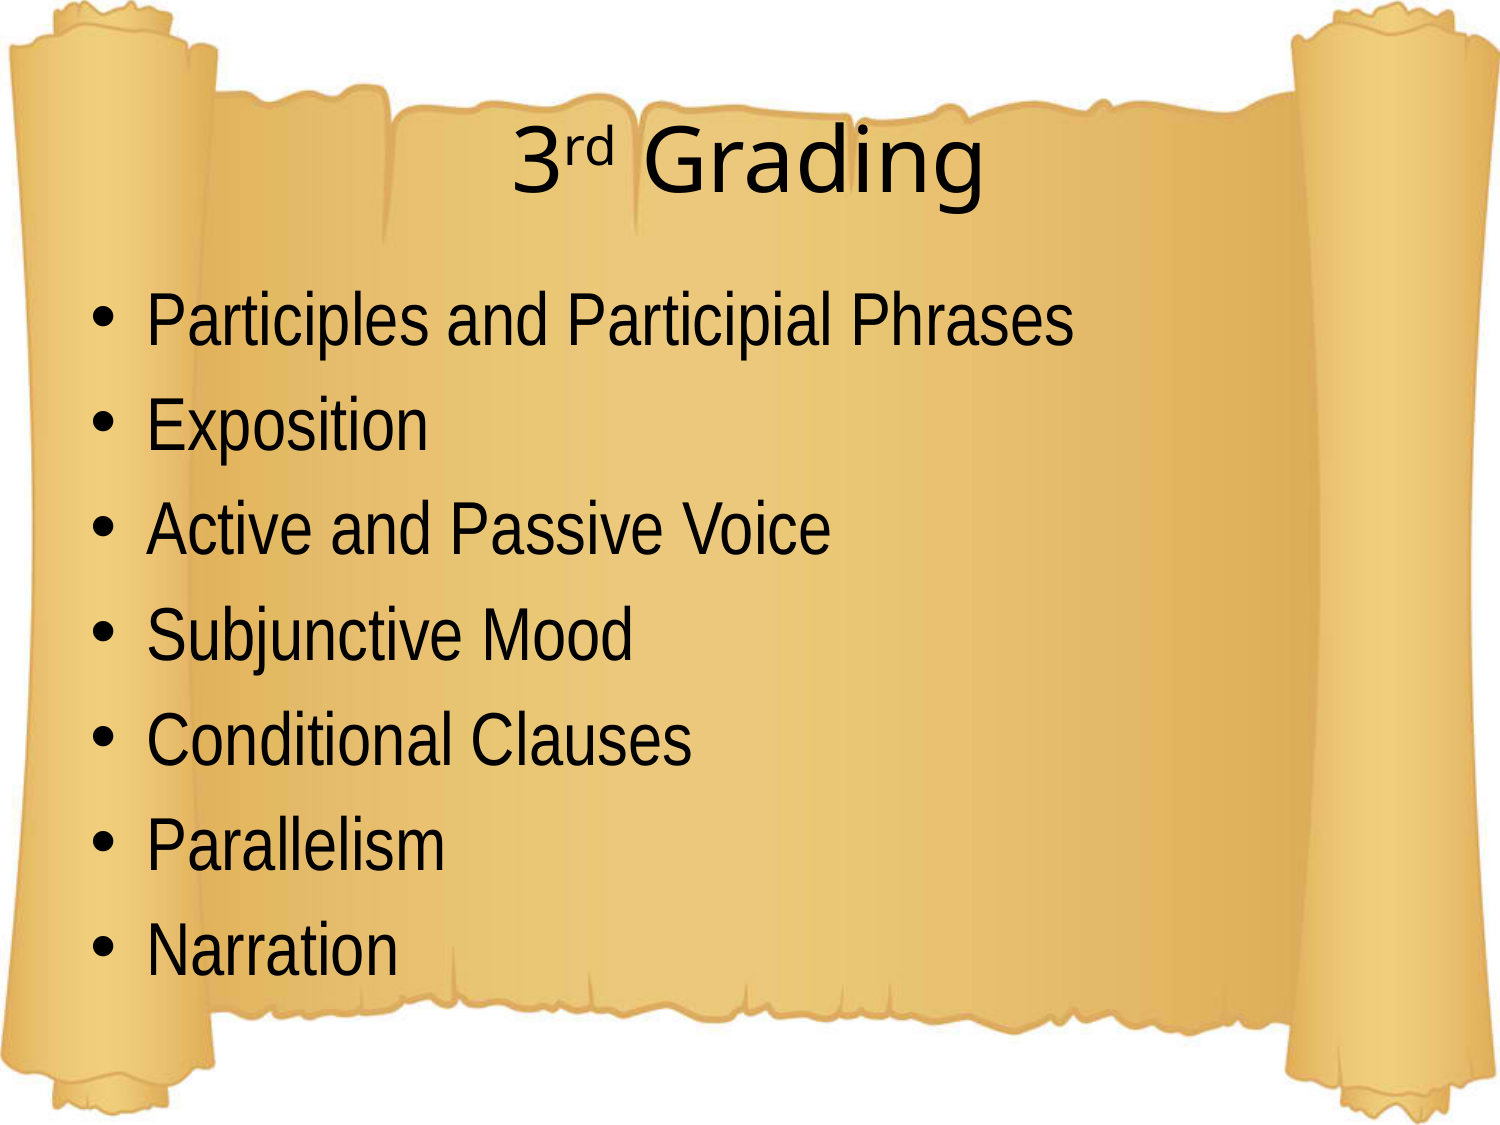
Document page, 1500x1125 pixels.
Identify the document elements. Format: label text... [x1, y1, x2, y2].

list Participles and Participial Phrases Exposition Active and Passive Voice Subjunctive Mood Conditional Clauses Parallelism Narration [75, 262, 1425, 1005]
title 3rd Grading [75, 62, 1425, 250]
picture [0, 0, 1500, 1125]
